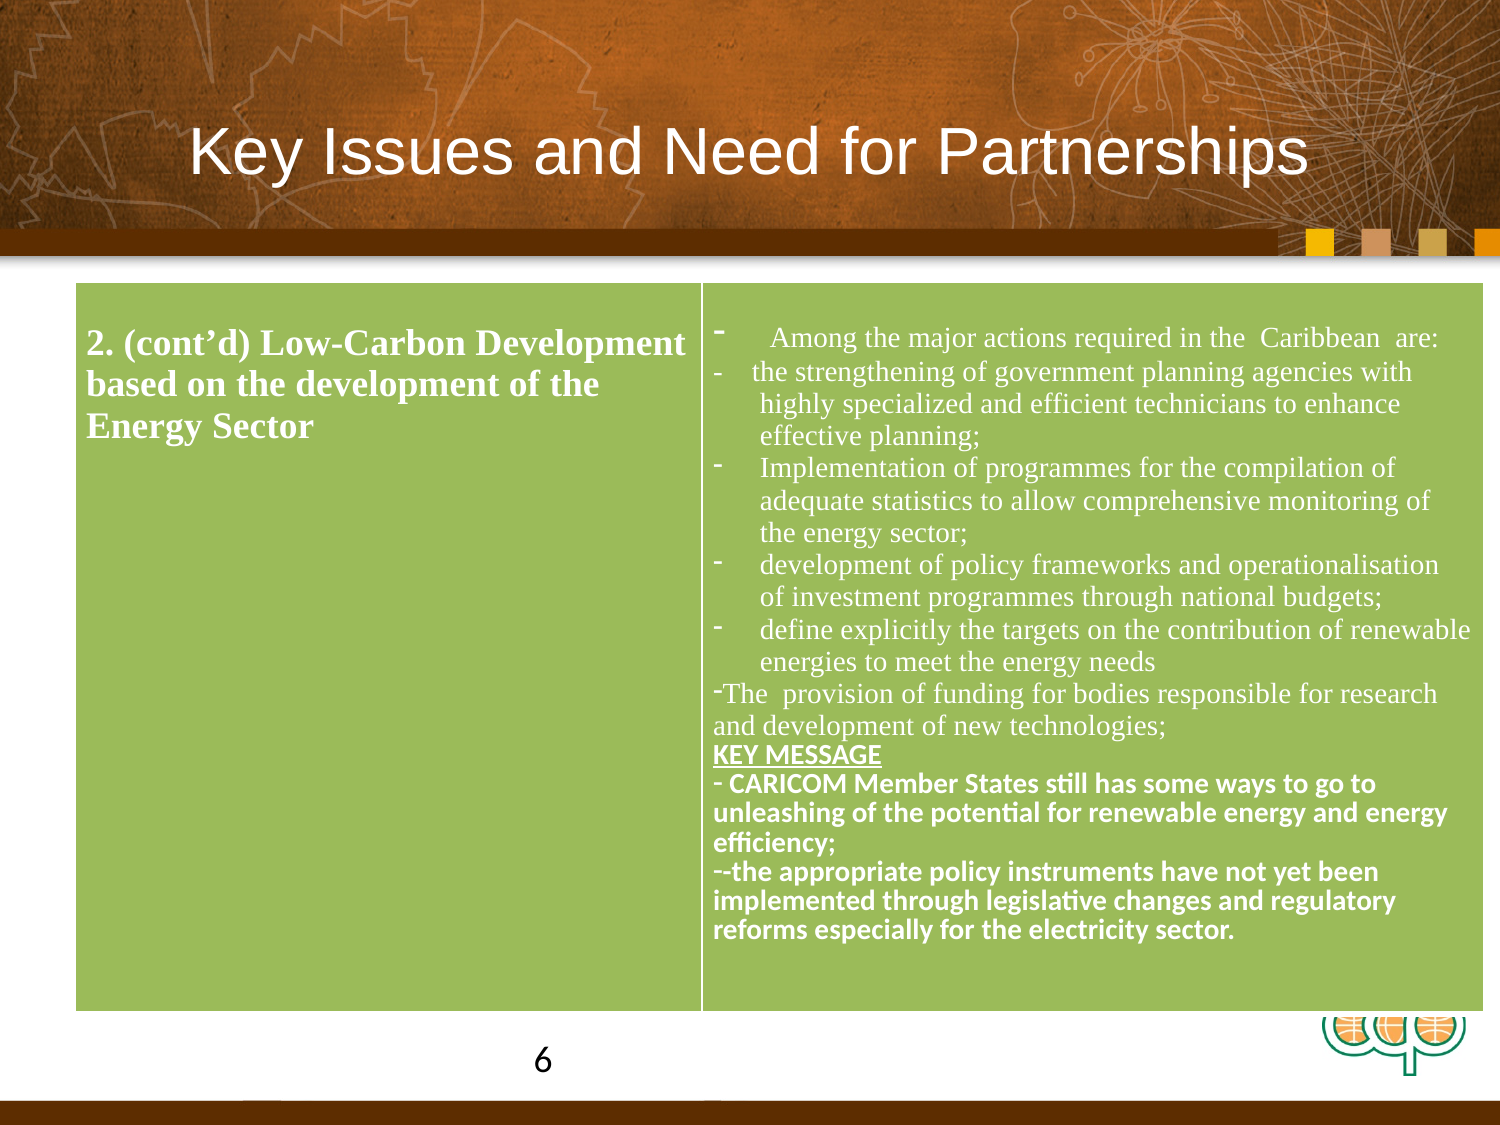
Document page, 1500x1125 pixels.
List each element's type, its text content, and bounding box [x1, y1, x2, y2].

table_header Among the major actions required in the Caribbean are: - the strengthening of government planning agencies with highly specialized and efficient technicians to enhance effective planning; Implementation of programmes for the compilation of adequate statistics to allow comprehensive monitoring of the energy sector; development of policy frameworks and operationalisation of investment programmes through national budgets; define explicitly the targets on the contribution of renewable energies to meet the energy needs The provision of funding for bodies responsible for research and development of new technologies; KEY MESSAGE CARICOM Member States still has some ways to go to unleashing of the potential for renewable energy and energy efficiency; -the appropriate policy instruments have not yet been implemented through legislative changes and regulatory reforms especially for the electricity sector. [703, 283, 1483, 1011]
slide_number 6 [518, 1027, 869, 1071]
picture [0, 0, 1500, 1125]
table_header 2. (cont’d) Low-Carbon Development based on the development of the Energy Sector [76, 283, 701, 1011]
title Key Issues and Need for Partnerships [74, 62, 1426, 234]
